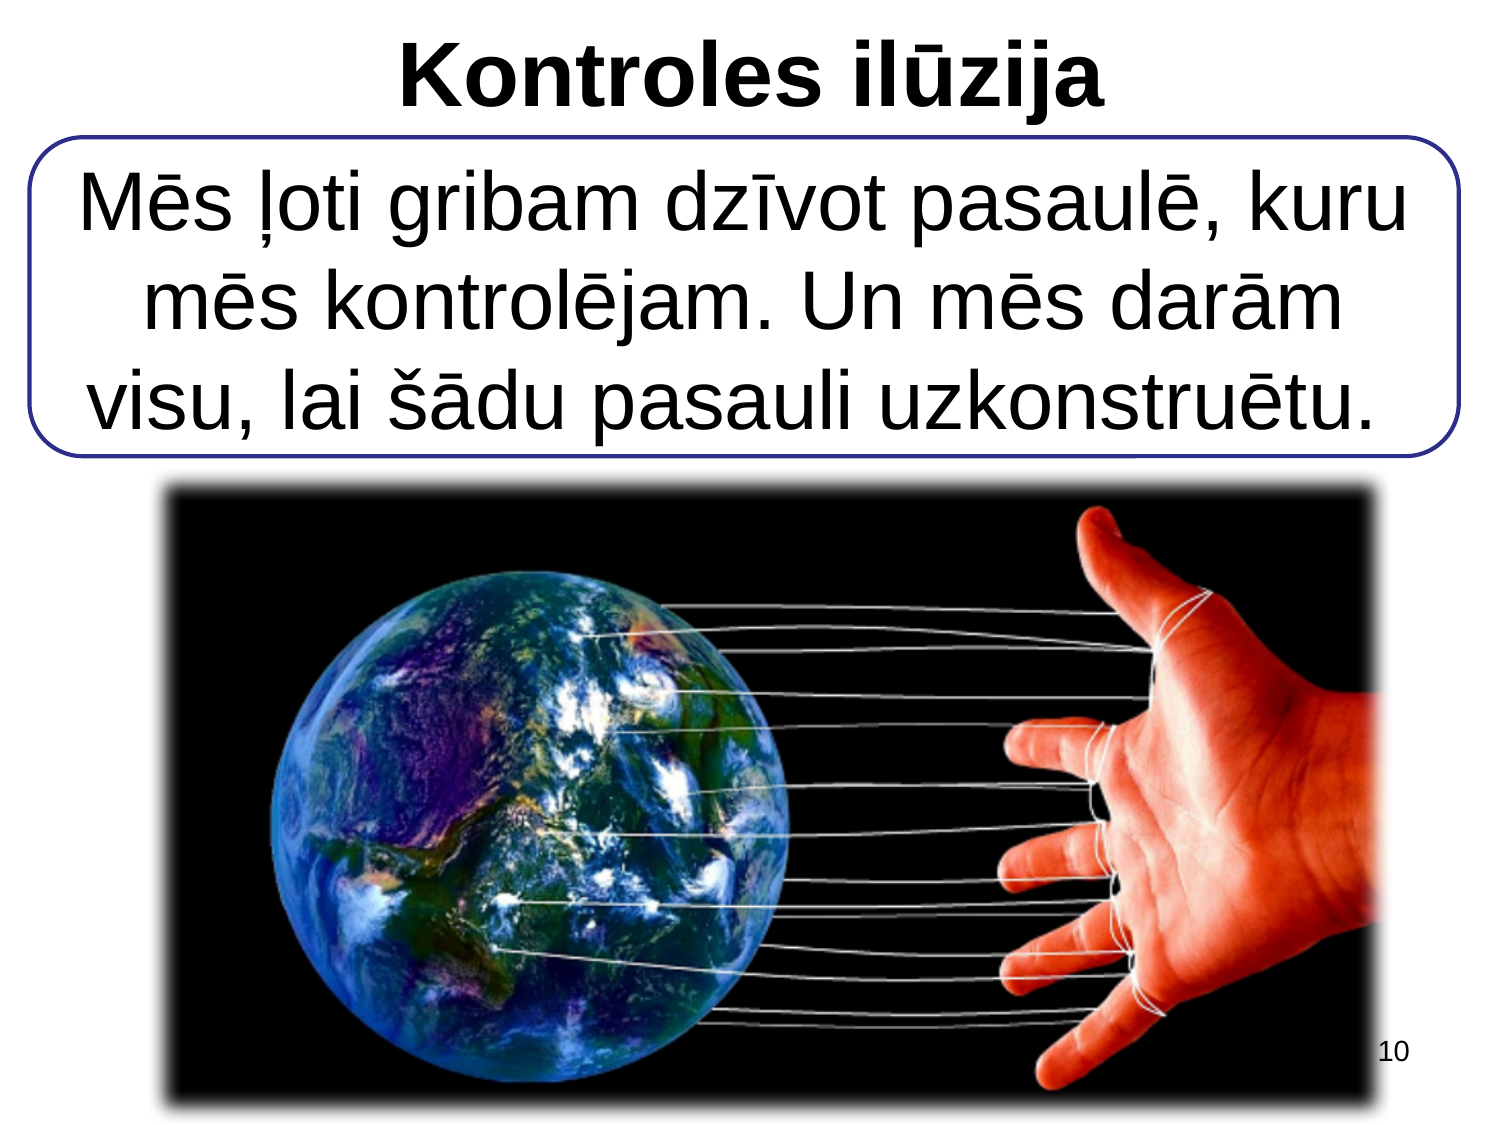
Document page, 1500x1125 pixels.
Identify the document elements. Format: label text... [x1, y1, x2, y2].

picture [147, 467, 1394, 1125]
title Kontroles ilūzija [76, 0, 1428, 139]
slide_number 10 [1399, 1024, 1426, 1103]
text_box Mēs ļoti gribam dzīvot pasaulē, kuru mēs kontrolējam. Un mēs darām visu, lai šādu pasauli uzkonstruētu. [27, 135, 1461, 459]
